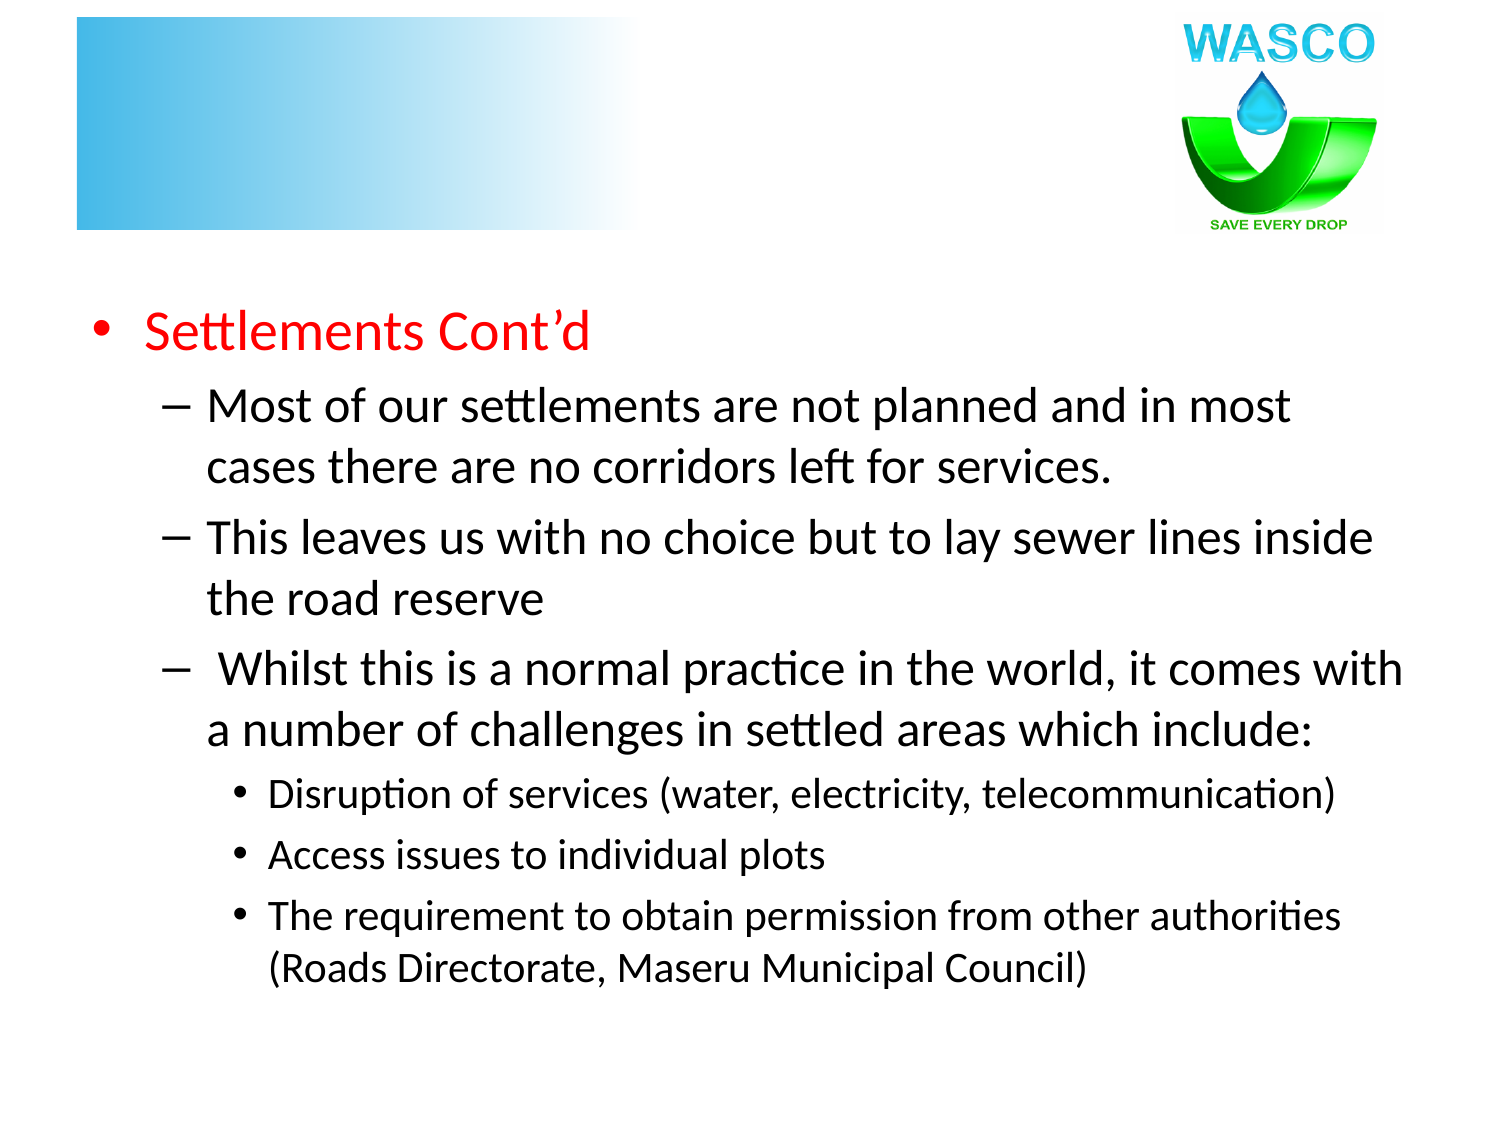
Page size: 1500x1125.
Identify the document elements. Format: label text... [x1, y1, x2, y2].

text_box [76, 17, 640, 230]
list Settlements Cont’d Most of our settlements are not planned and in most cases there are no corridors left for services. This leaves us with no choice but to lay sewer lines inside the road reserve Whilst this is a normal practice in the world, it comes with a number of challenges in settled areas which include: Disruption of services (water, electricity, telecommunication) Access issues to individual plots The requirement to obtain permission from other authorities (Roads Directorate, Maseru Municipal Council) [76, 284, 1427, 1028]
picture [1174, 12, 1384, 234]
